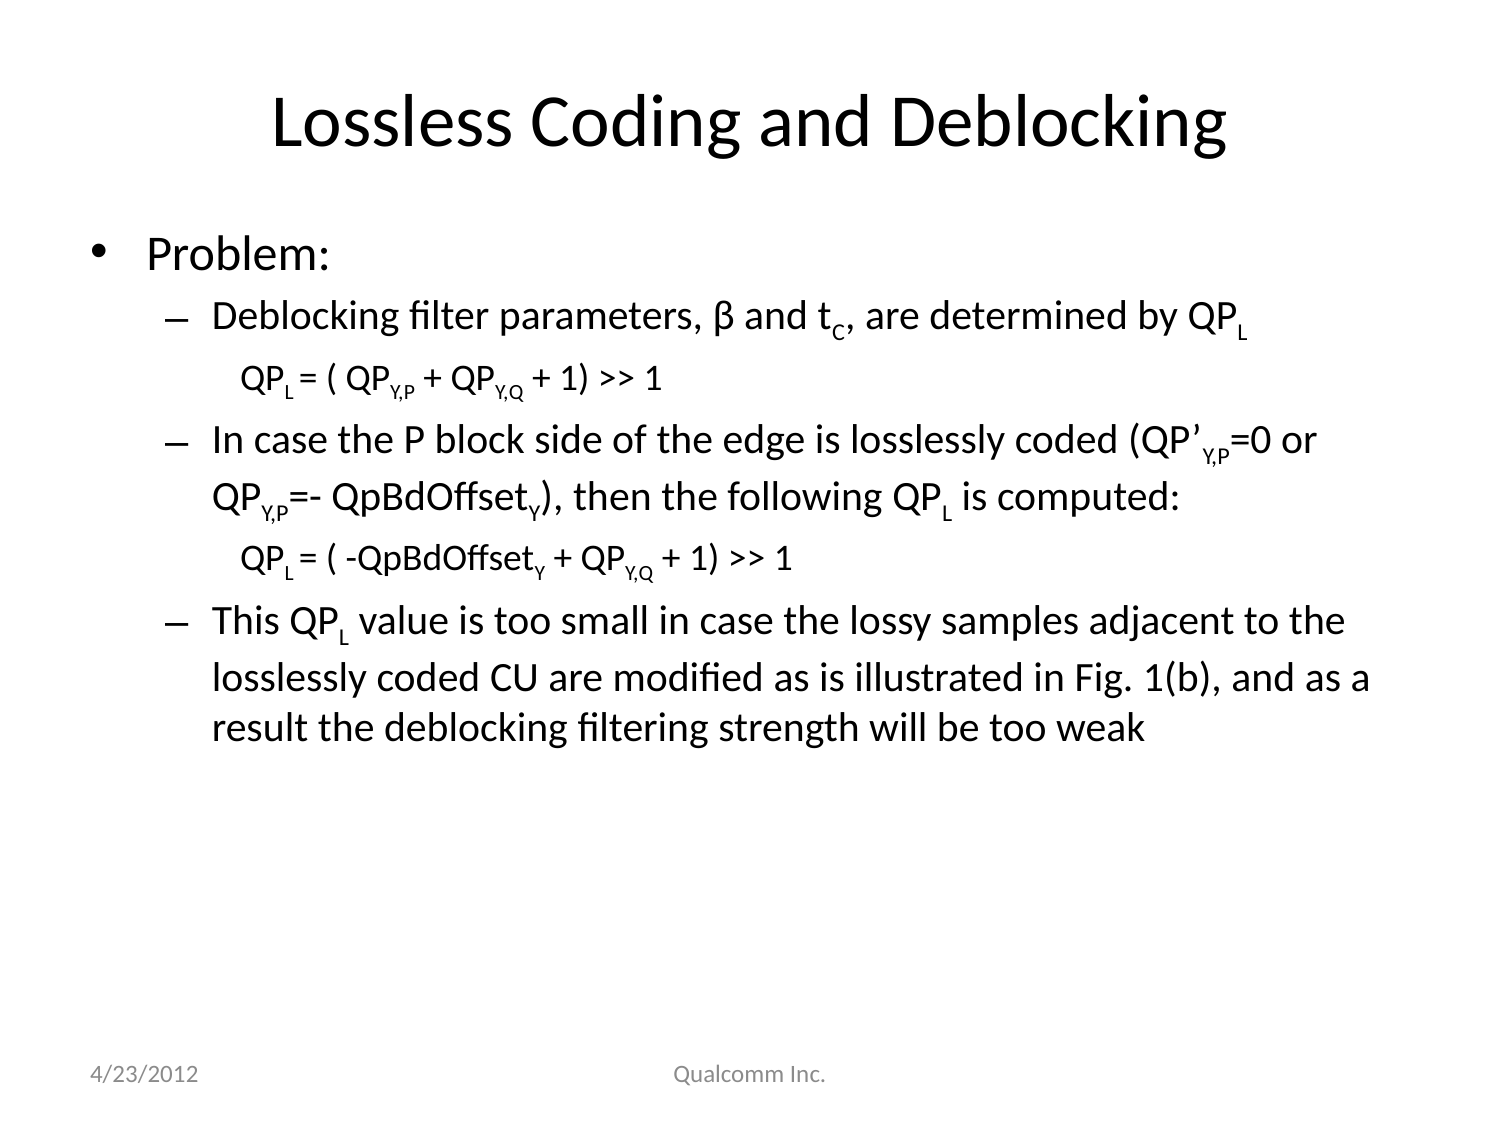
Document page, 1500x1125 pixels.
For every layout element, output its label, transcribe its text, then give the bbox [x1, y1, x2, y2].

title Lossless Coding and Deblocking [75, 45, 1425, 188]
list Problem: Deblocking filter parameters, β and tC, are determined by QPL QPL = ( QPY,P + QPY,Q + 1) >> 1 In case the P block side of the edge is losslessly coded (QP’Y,P=0 or QPY,P=- QpBdOffsetY), then the following QPL is computed: QPL = ( -QpBdOffsetY + QPY,Q + 1) >> 1 This QPL value is too small in case the lossy samples adjacent to the losslessly coded CU are modified as is illustrated in Fig. 1(b), and as a result the deblocking filtering strength will be too weak [75, 212, 1425, 1005]
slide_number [75, 1042, 425, 1103]
footer Qualcomm Inc. [512, 1042, 988, 1103]
